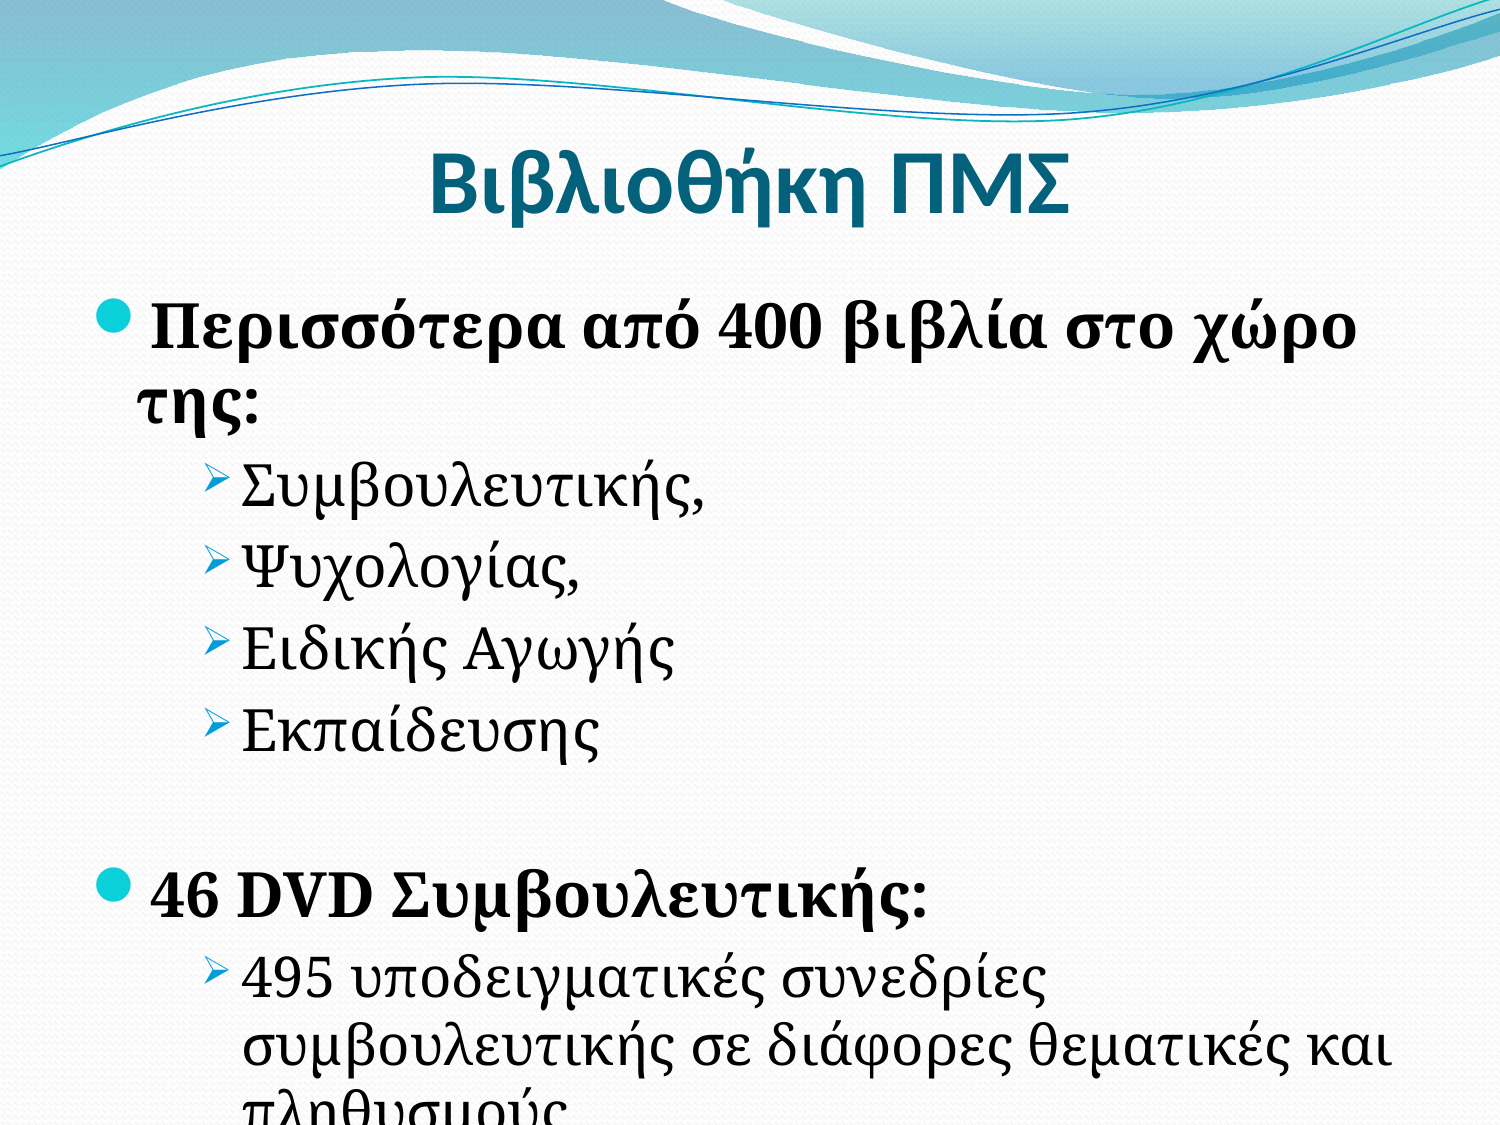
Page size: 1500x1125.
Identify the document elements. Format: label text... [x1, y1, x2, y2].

list Περισσότερα από 400 βιβλία στο χώρο της: Συμβουλευτικής, Ψυχολογίας, Ειδικής Αγωγής Εκπαίδευσης 46 DVD Συμβουλευτικής: 495 υποδειγματικές συνεδρίες συμβουλευτικής σε διάφορες θεματικές και πληθυσμούς [76, 278, 1427, 1047]
title Βιβλιοθήκη ΠΜΣ [75, 78, 1425, 232]
